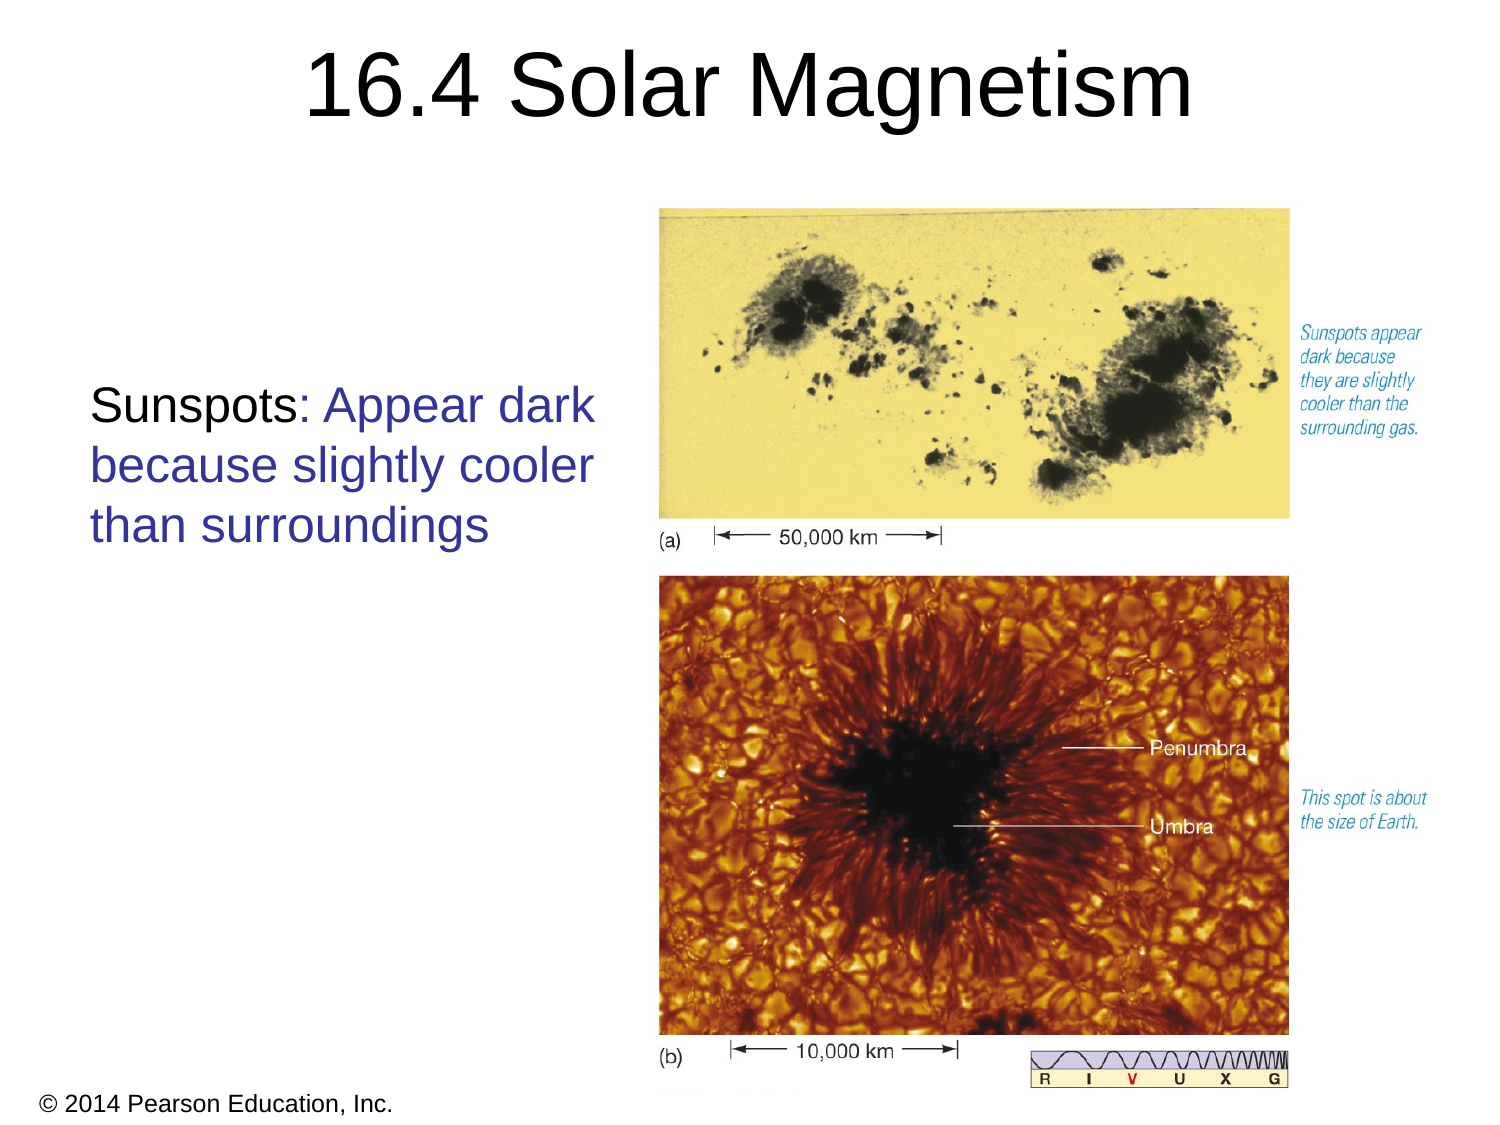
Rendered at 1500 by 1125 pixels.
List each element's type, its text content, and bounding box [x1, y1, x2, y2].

title 16.4 Solar Magnetism [112, 0, 1388, 161]
text_box Sunspots: Appear dark because slightly cooler than surroundings [75, 365, 644, 561]
picture [649, 199, 1436, 1092]
